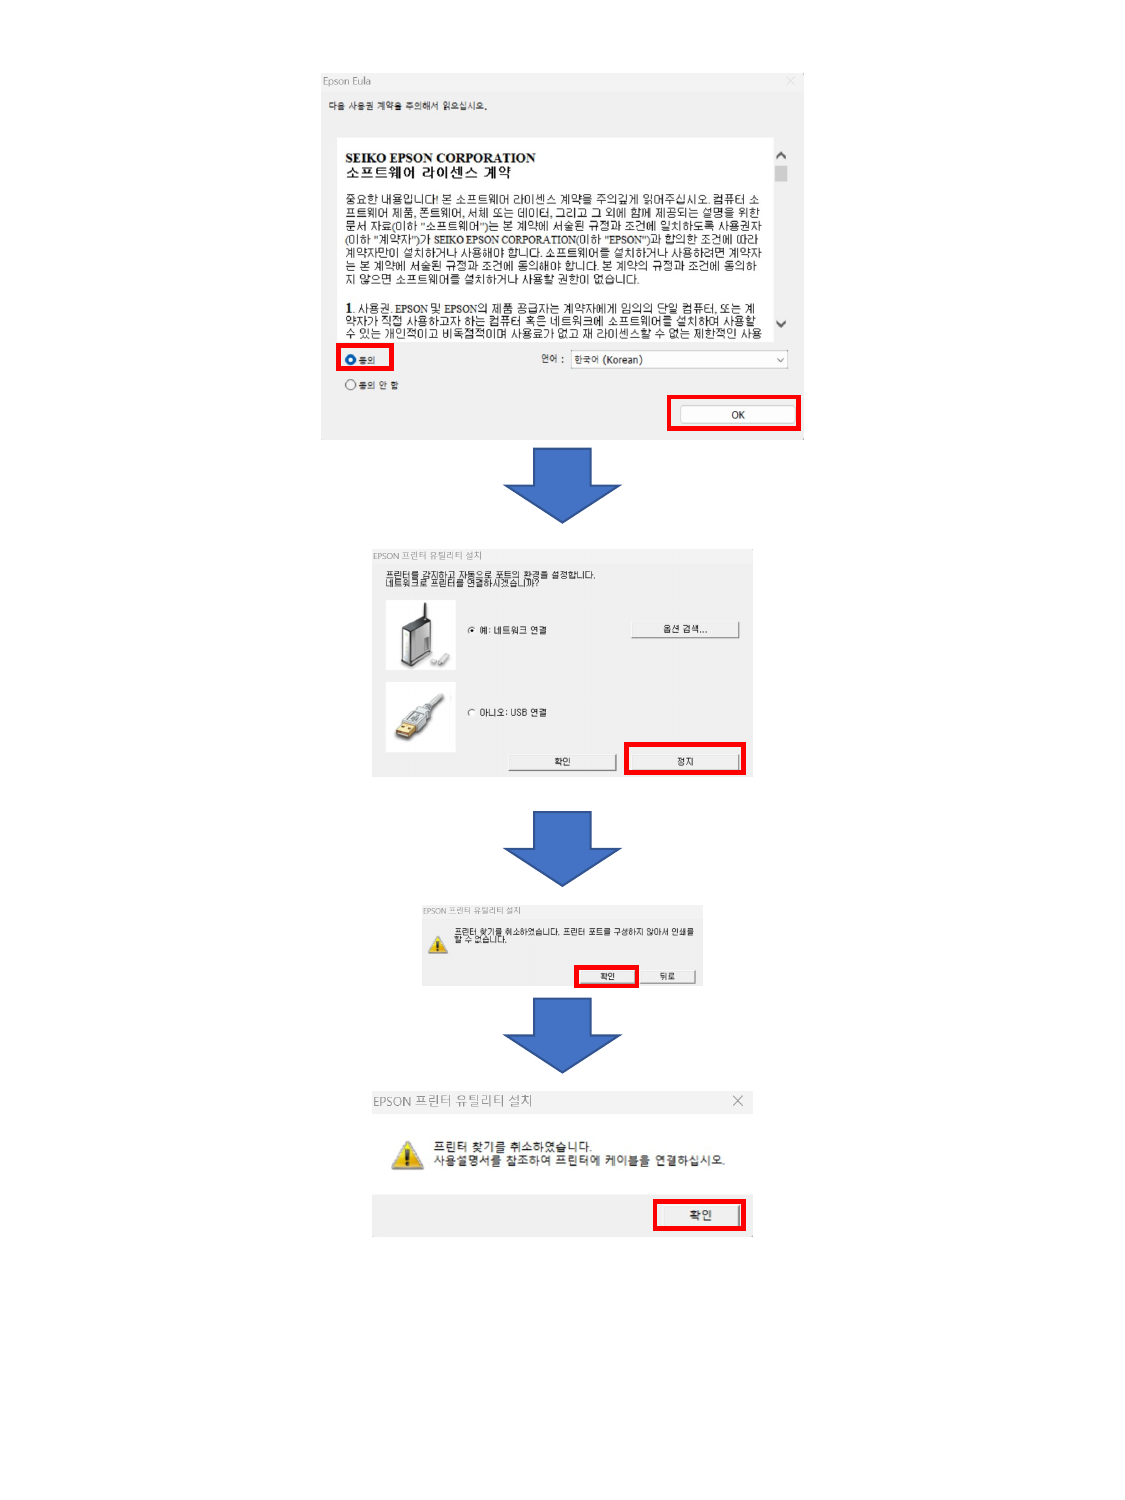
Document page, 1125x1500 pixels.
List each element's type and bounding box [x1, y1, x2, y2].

text_box [502, 811, 623, 888]
picture [421, 905, 703, 986]
picture [321, 73, 804, 440]
text_box [502, 997, 623, 1074]
text_box [502, 447, 623, 524]
picture [372, 549, 753, 777]
picture [372, 1091, 753, 1237]
